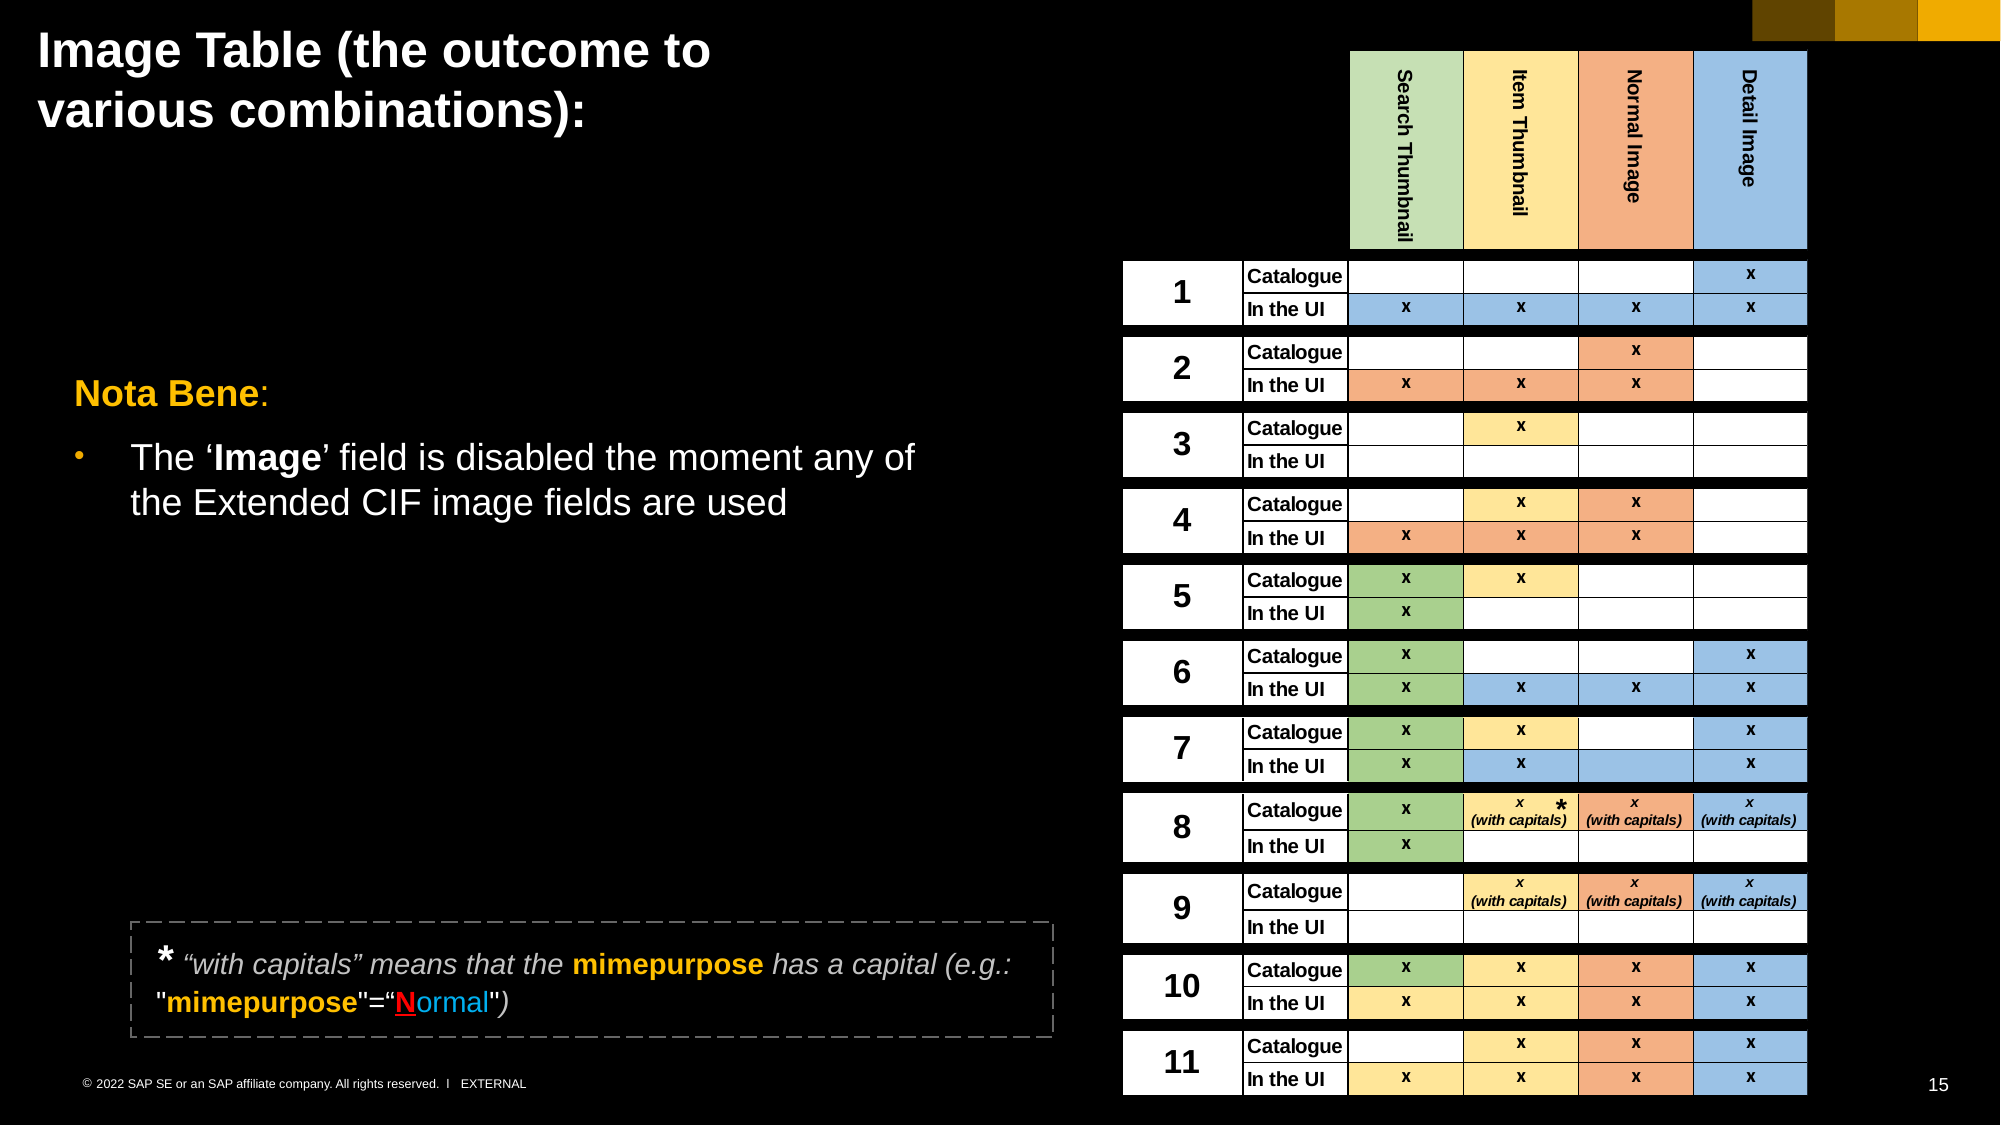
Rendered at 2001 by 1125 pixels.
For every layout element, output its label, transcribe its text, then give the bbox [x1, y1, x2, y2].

text_box [130, 922, 1054, 1038]
picture [1120, 48, 1809, 1098]
text_box Nota Bene: The ‘Image’ field is disabled the moment any of the Extended CIF image fields are used [74, 369, 973, 524]
title Image Table (the outcome to various combinations): [37, 17, 855, 139]
